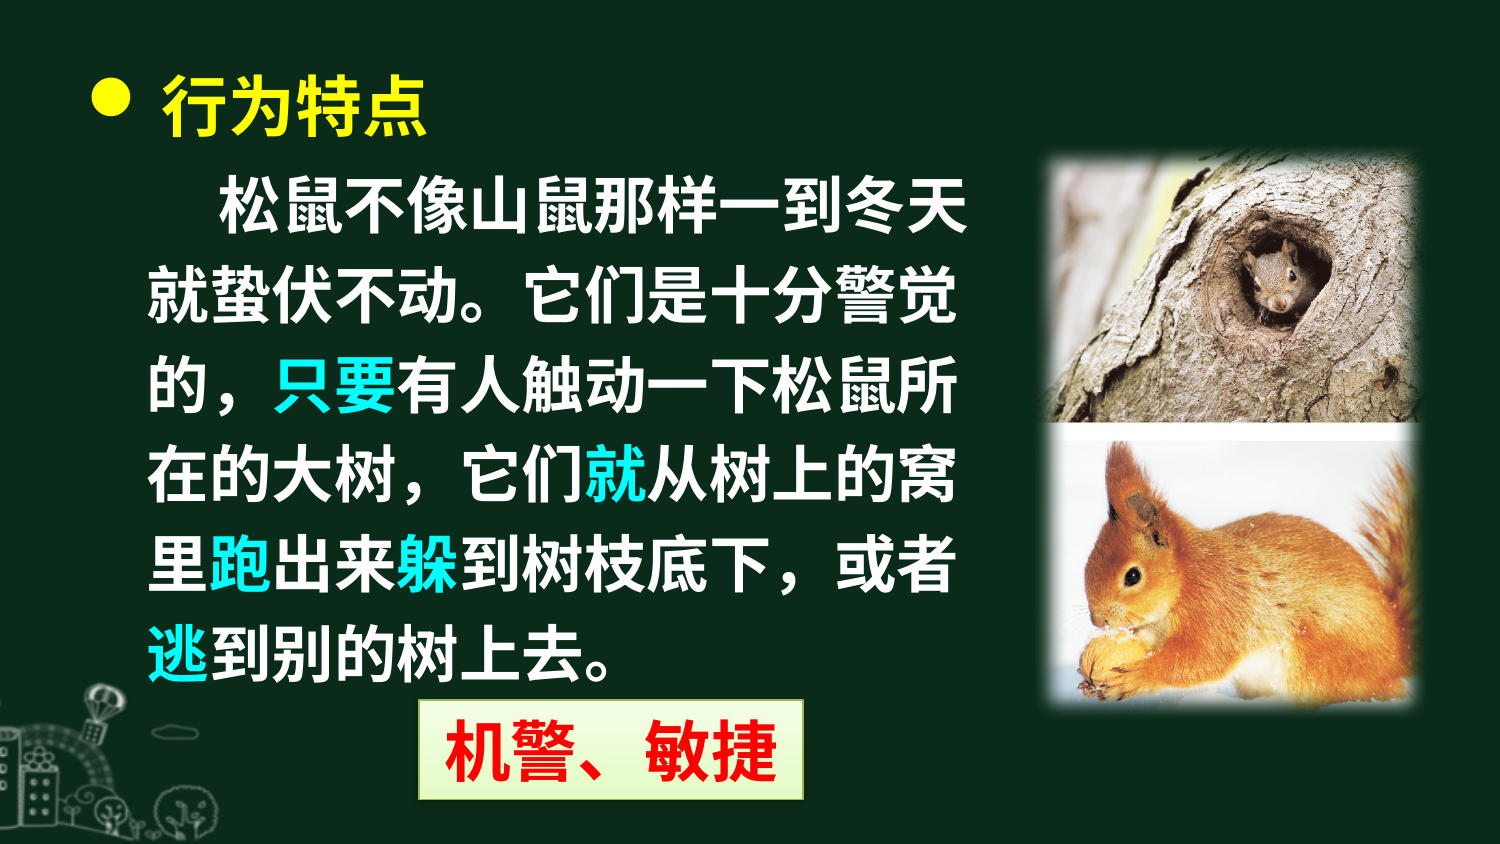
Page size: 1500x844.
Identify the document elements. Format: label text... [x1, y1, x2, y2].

text_box 松鼠不像山鼠那样一到冬天就蛰伏不动。它们是十分警觉的，只要有人触动一下松鼠所在的大树，它们就从树上的窝里跑出来躲到树枝底下，或者逃到别的树上去。 [132, 143, 1011, 698]
text_box 行为特点 [72, 57, 548, 153]
picture [0, 0, 1500, 844]
text_box 机警、敏捷 [418, 699, 804, 800]
